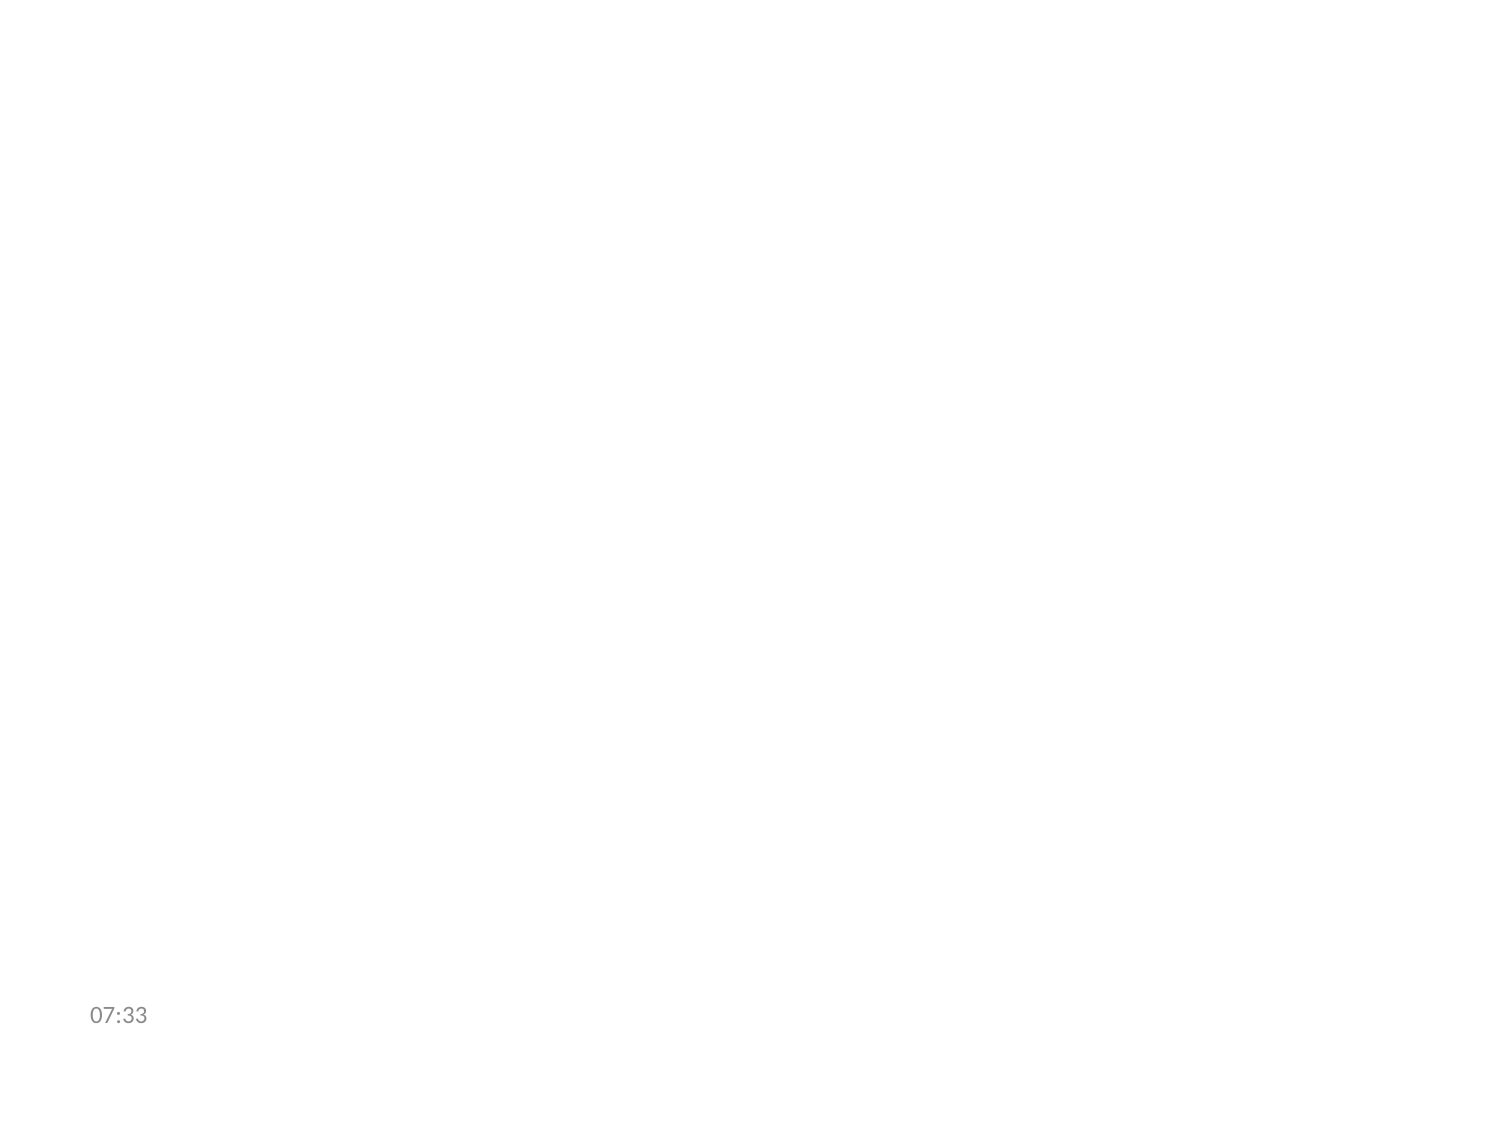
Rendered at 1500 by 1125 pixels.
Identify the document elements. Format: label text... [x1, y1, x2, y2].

text_box 15:35 [75, 983, 425, 1044]
